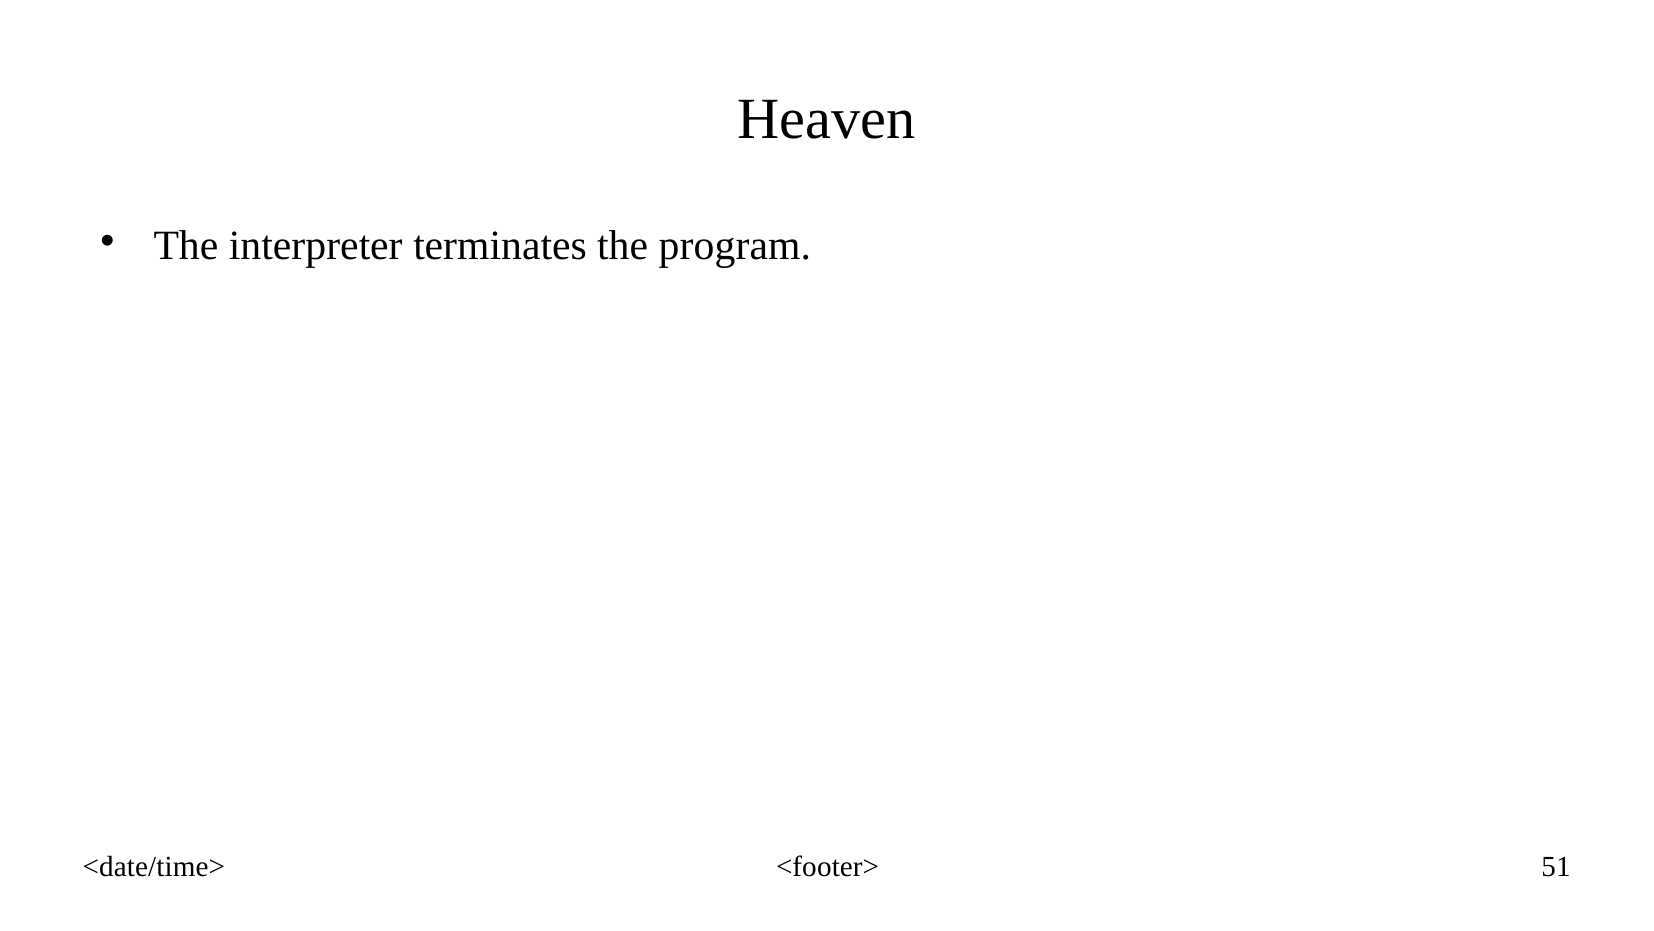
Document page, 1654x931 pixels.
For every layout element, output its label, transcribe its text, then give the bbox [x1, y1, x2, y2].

text_box The interpreter terminates the program. [82, 217, 1571, 757]
text_box Heaven [82, 37, 1571, 193]
